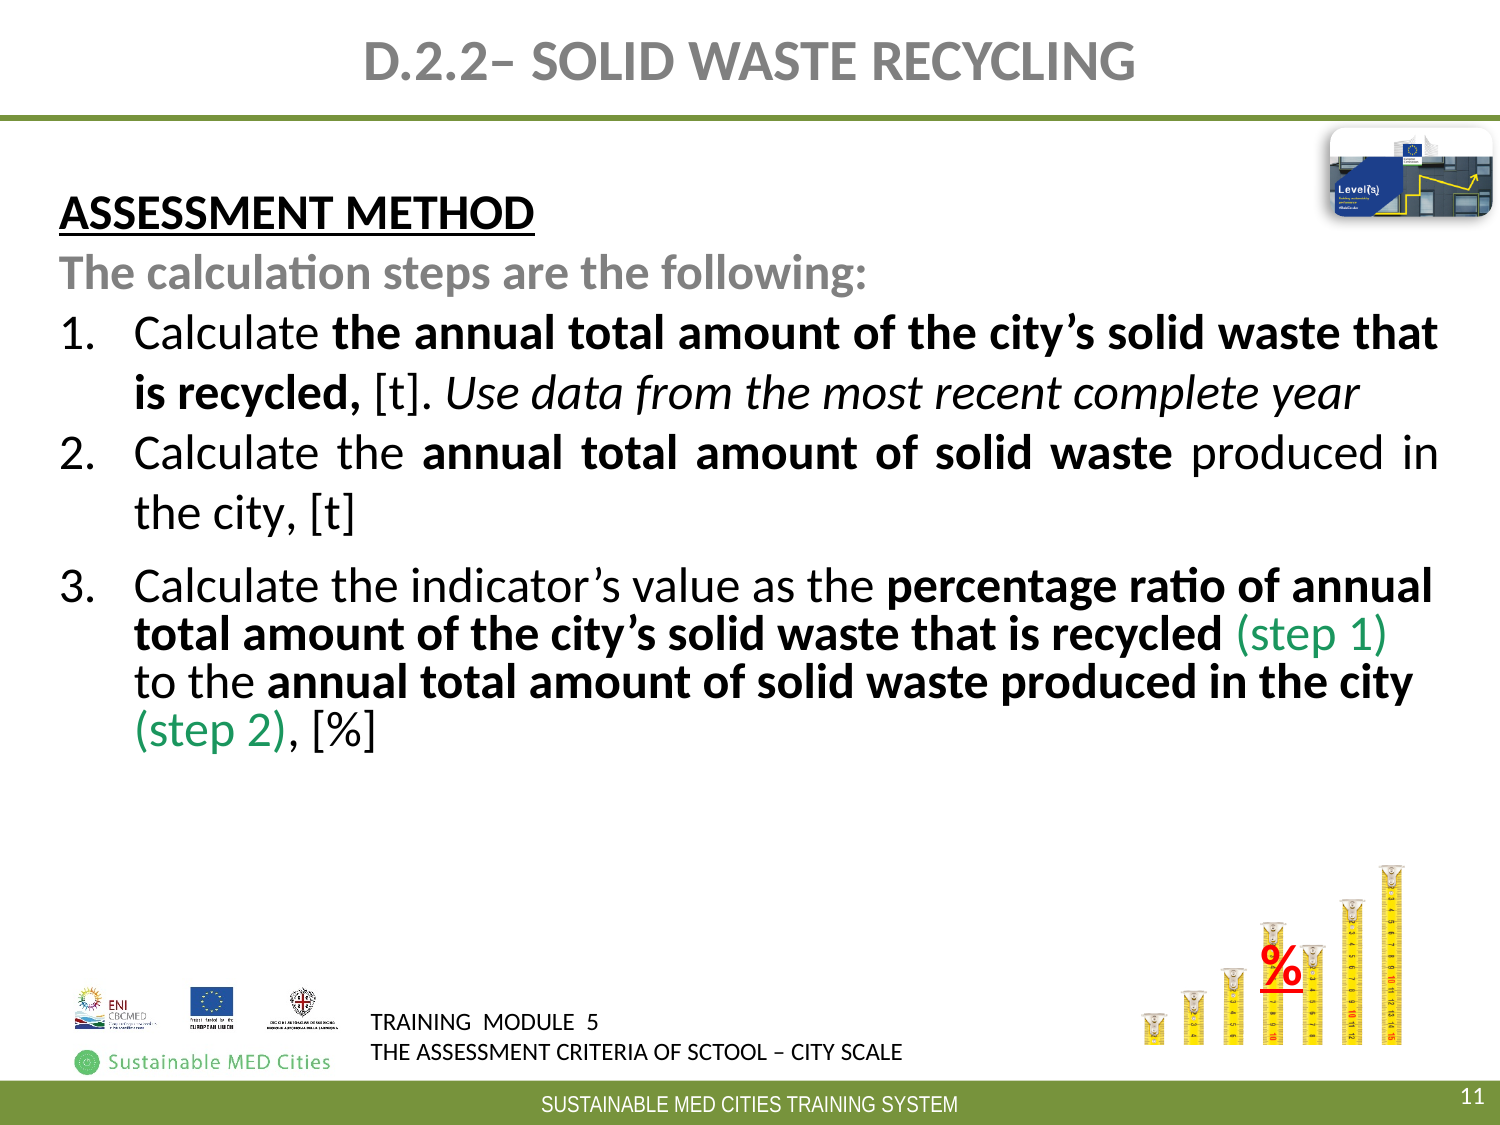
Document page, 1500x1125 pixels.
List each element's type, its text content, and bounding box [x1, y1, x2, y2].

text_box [1131, 859, 1413, 1045]
text_box D.2.2– SOLID WASTE RECYCLING [0, 0, 1500, 115]
picture [62, 978, 356, 1080]
list ASSESSMENT METHOD The calculation steps are the following: Calculate the annual total amount of the city’s solid waste that is recycled, [t]. Use data from the most recent complete year Calculate the annual total amount of solid waste produced in the city, [t] Calculate the indicator’s value as the percentage ratio of annual total amount of the city’s solid waste that is recycled (step 1) to the annual total amount of solid waste produced in the city (step 2), [%] [43, 172, 1455, 952]
picture [1329, 127, 1493, 217]
slide_number 11 [1149, 1065, 1500, 1125]
